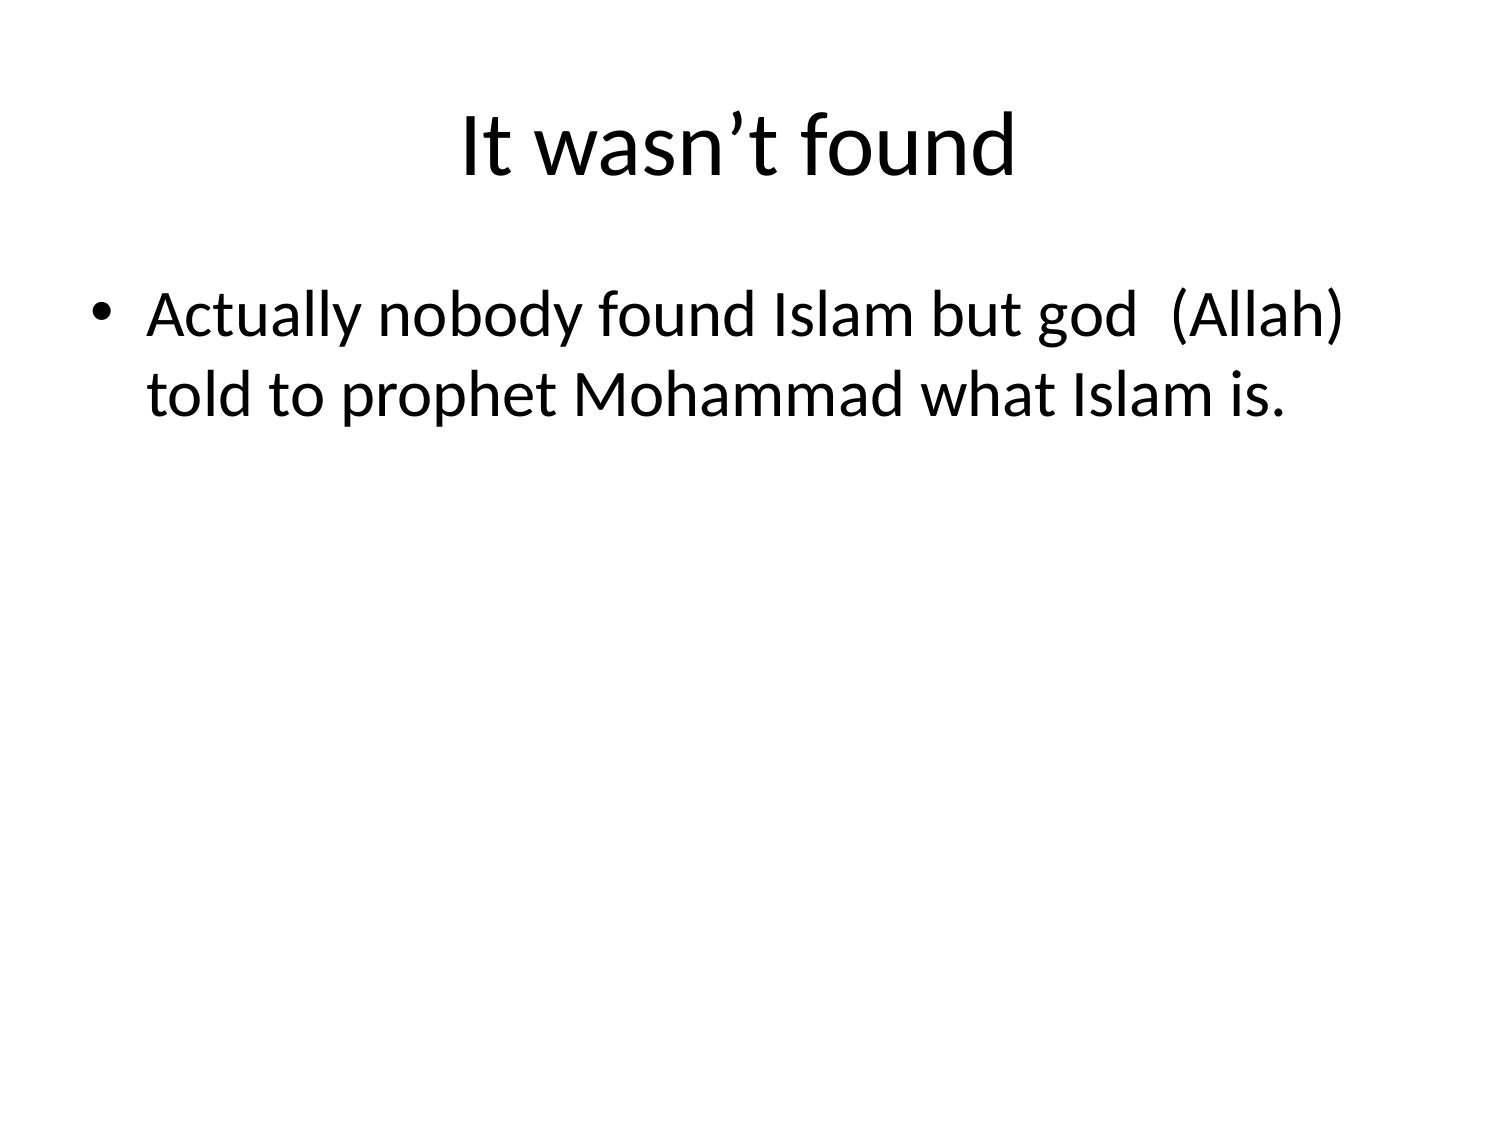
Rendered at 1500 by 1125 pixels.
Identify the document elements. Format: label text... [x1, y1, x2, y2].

title It wasn’t found [75, 45, 1425, 233]
list Actually nobody found Islam but god (Allah) told to prophet Mohammad what Islam is. [75, 262, 1425, 1005]
